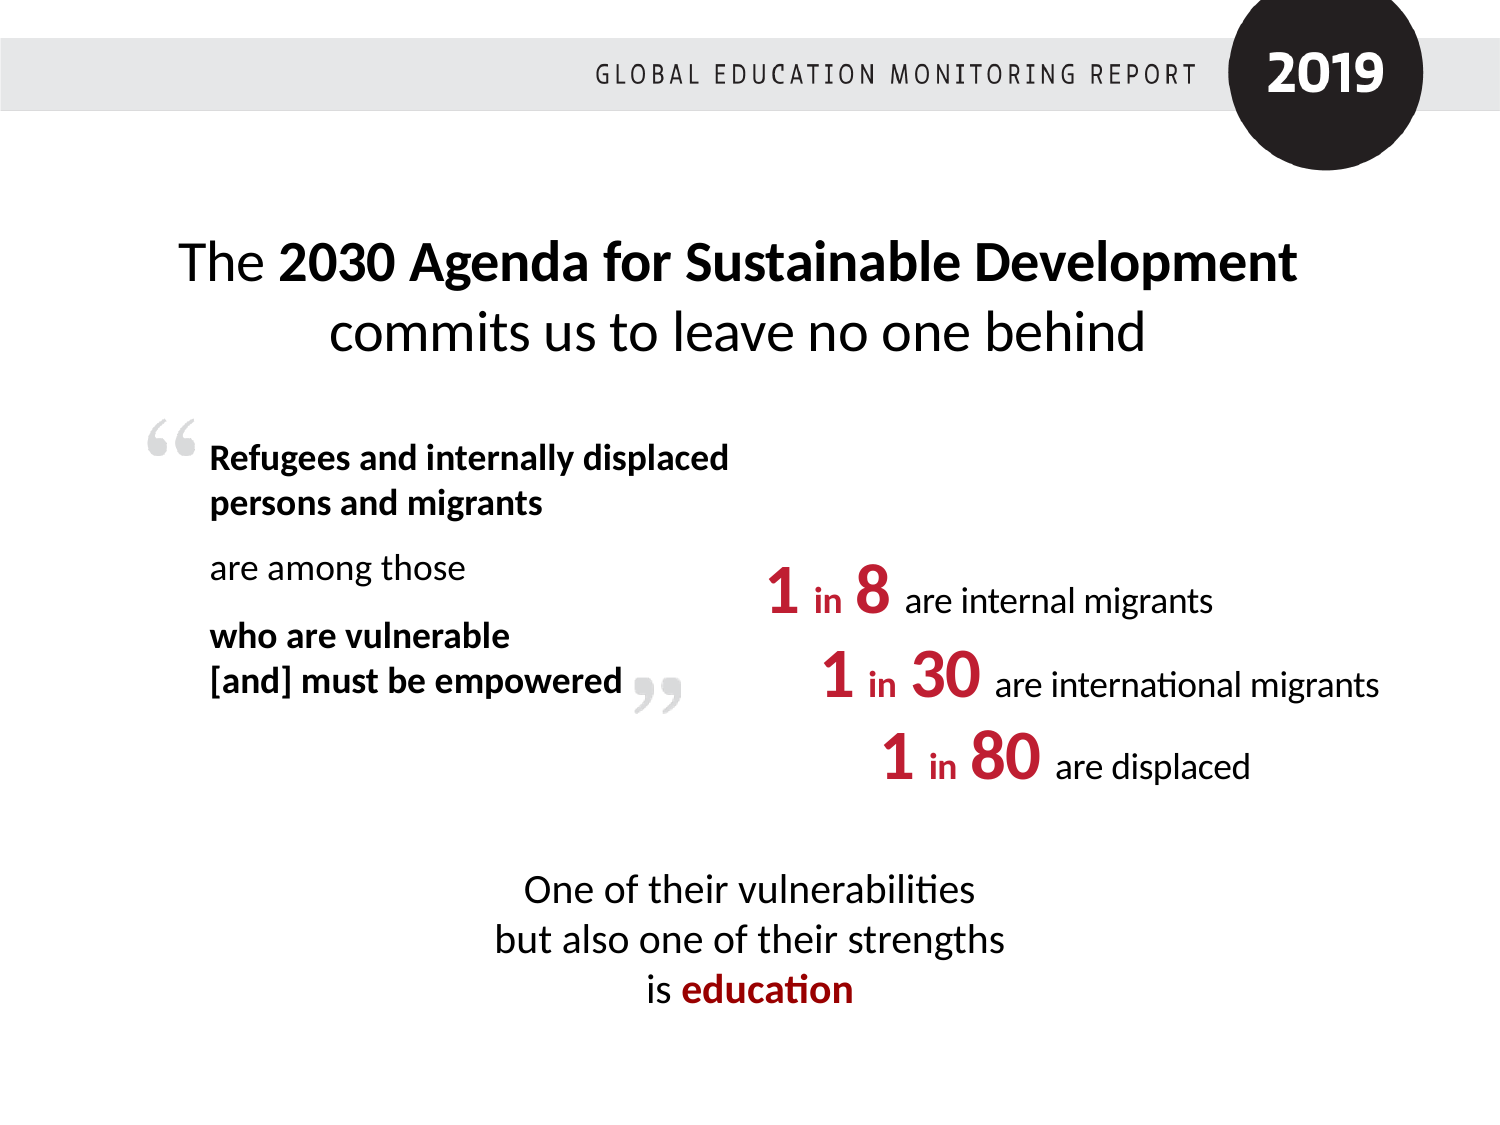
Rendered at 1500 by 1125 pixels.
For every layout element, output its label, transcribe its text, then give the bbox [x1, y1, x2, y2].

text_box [147, 418, 768, 714]
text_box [749, 535, 1451, 803]
picture [0, 0, 1500, 186]
text_box One of their vulnerabilities but also one of their strengths is education [393, 854, 1107, 1020]
text_box The 2030 Agenda for Sustainable Development commits us to leave no one behind [110, 215, 1367, 370]
